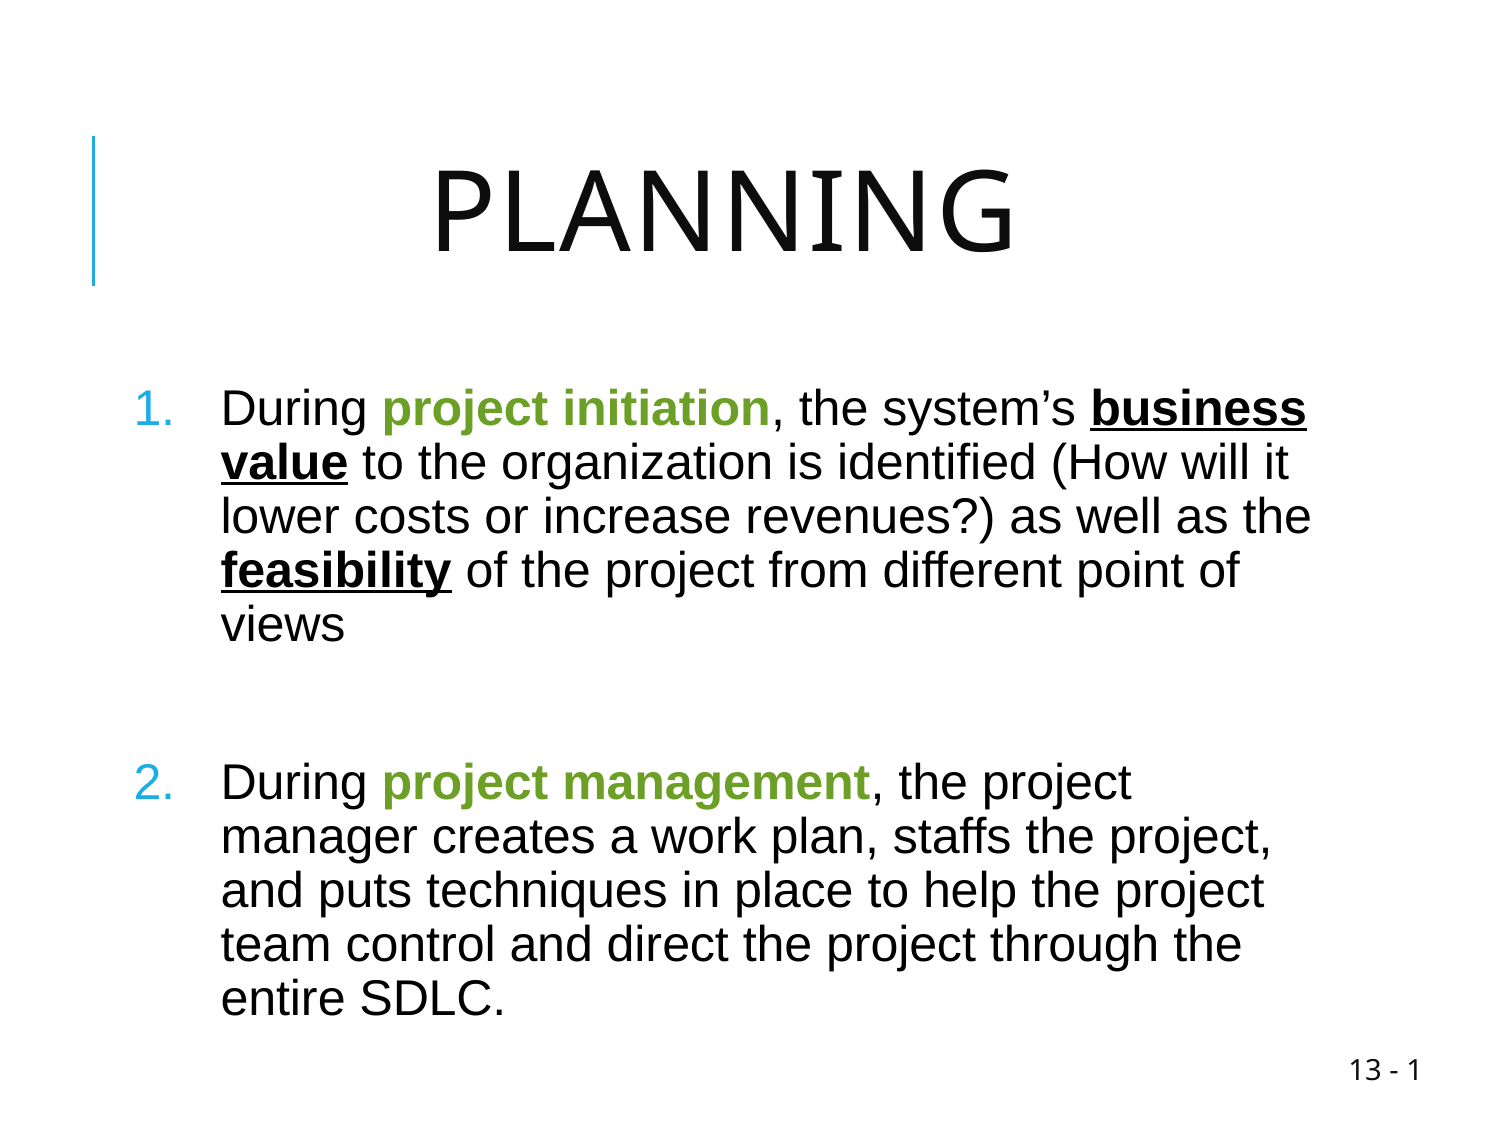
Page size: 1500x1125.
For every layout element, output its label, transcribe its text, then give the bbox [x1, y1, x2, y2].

title Planning [126, 96, 1322, 342]
list During project initiation, the system’s business value to the organization is identified (How will it lower costs or increase revenues?) as well as the feasibility of the project from different point of views During project management, the project manager creates a work plan, staffs the project, and puts techniques in place to help the project team control and direct the project through the entire SDLC. [126, 375, 1322, 1035]
slide_number 1 - 13 [1333, 1061, 1454, 1107]
